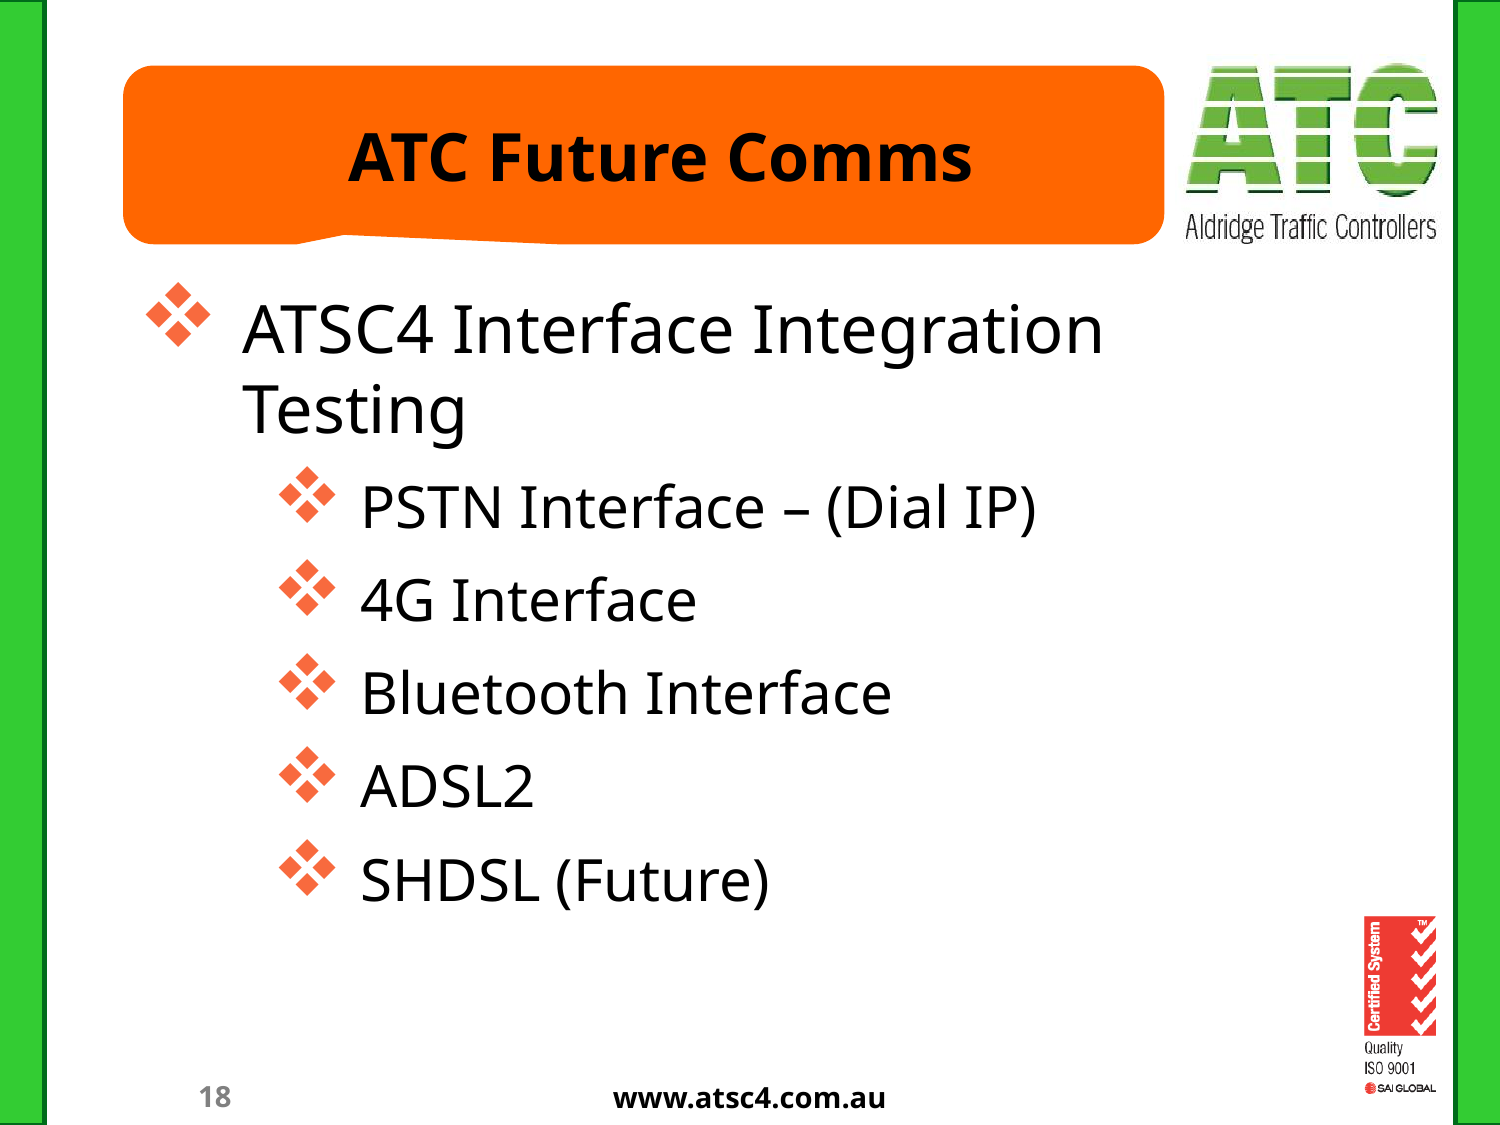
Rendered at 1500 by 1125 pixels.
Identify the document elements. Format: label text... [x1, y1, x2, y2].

picture [1364, 916, 1436, 1094]
slide_number 18 [182, 1070, 349, 1107]
picture [1175, 54, 1447, 252]
footer www.atsc4.com.au [389, 1046, 1111, 1125]
title ATC Future Comms [159, 77, 1164, 232]
list ATSC4 Interface Integration Testing PSTN Interface – (Dial IP) 4G Interface Bluetooth Interface ADSL2 SHDSL (Future) [123, 278, 1341, 1024]
